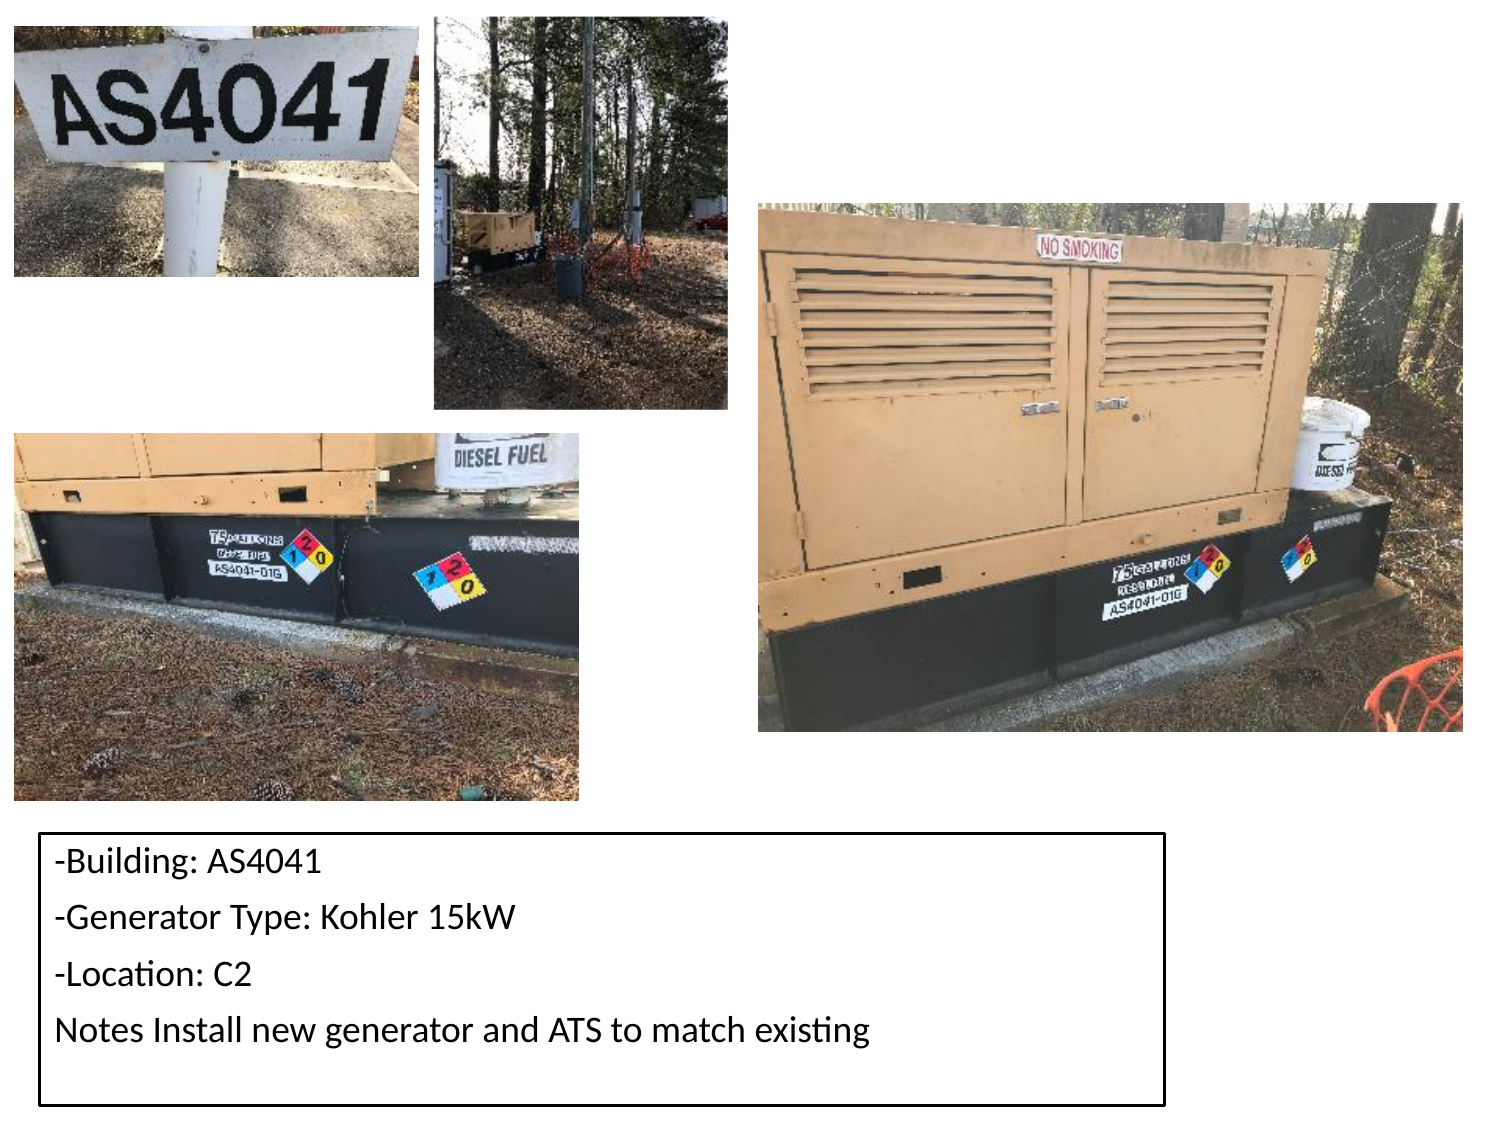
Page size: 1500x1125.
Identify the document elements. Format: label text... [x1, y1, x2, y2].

picture [14, 433, 579, 801]
picture [14, 17, 1463, 732]
text_box -Building: AS4041 -Generator Type: Kohler 15kW -Location: C2 Notes Install new generator and ATS to match existing [39, 833, 1165, 1106]
